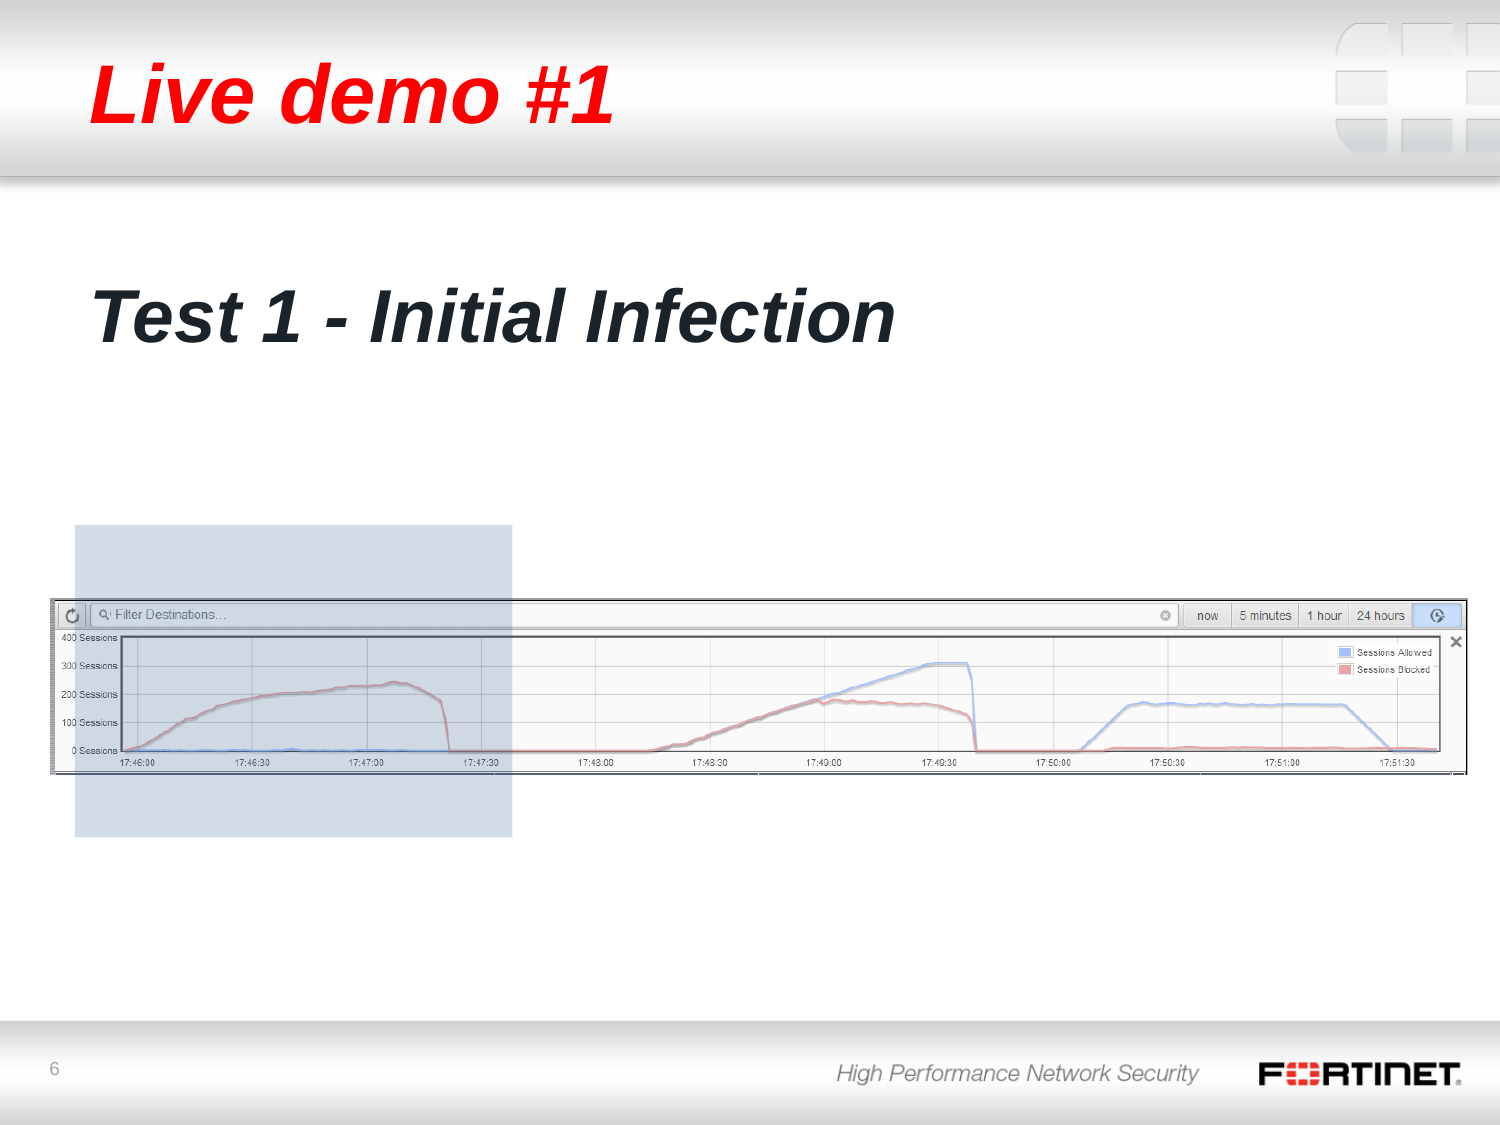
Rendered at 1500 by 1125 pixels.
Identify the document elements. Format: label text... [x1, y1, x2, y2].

text_box [73, 783, 514, 839]
text_box [73, 523, 514, 597]
text_box Live demo #1 [74, 6, 1425, 174]
picture [0, 0, 1500, 1125]
title Test 1 - Initial Infection [75, 200, 1425, 500]
